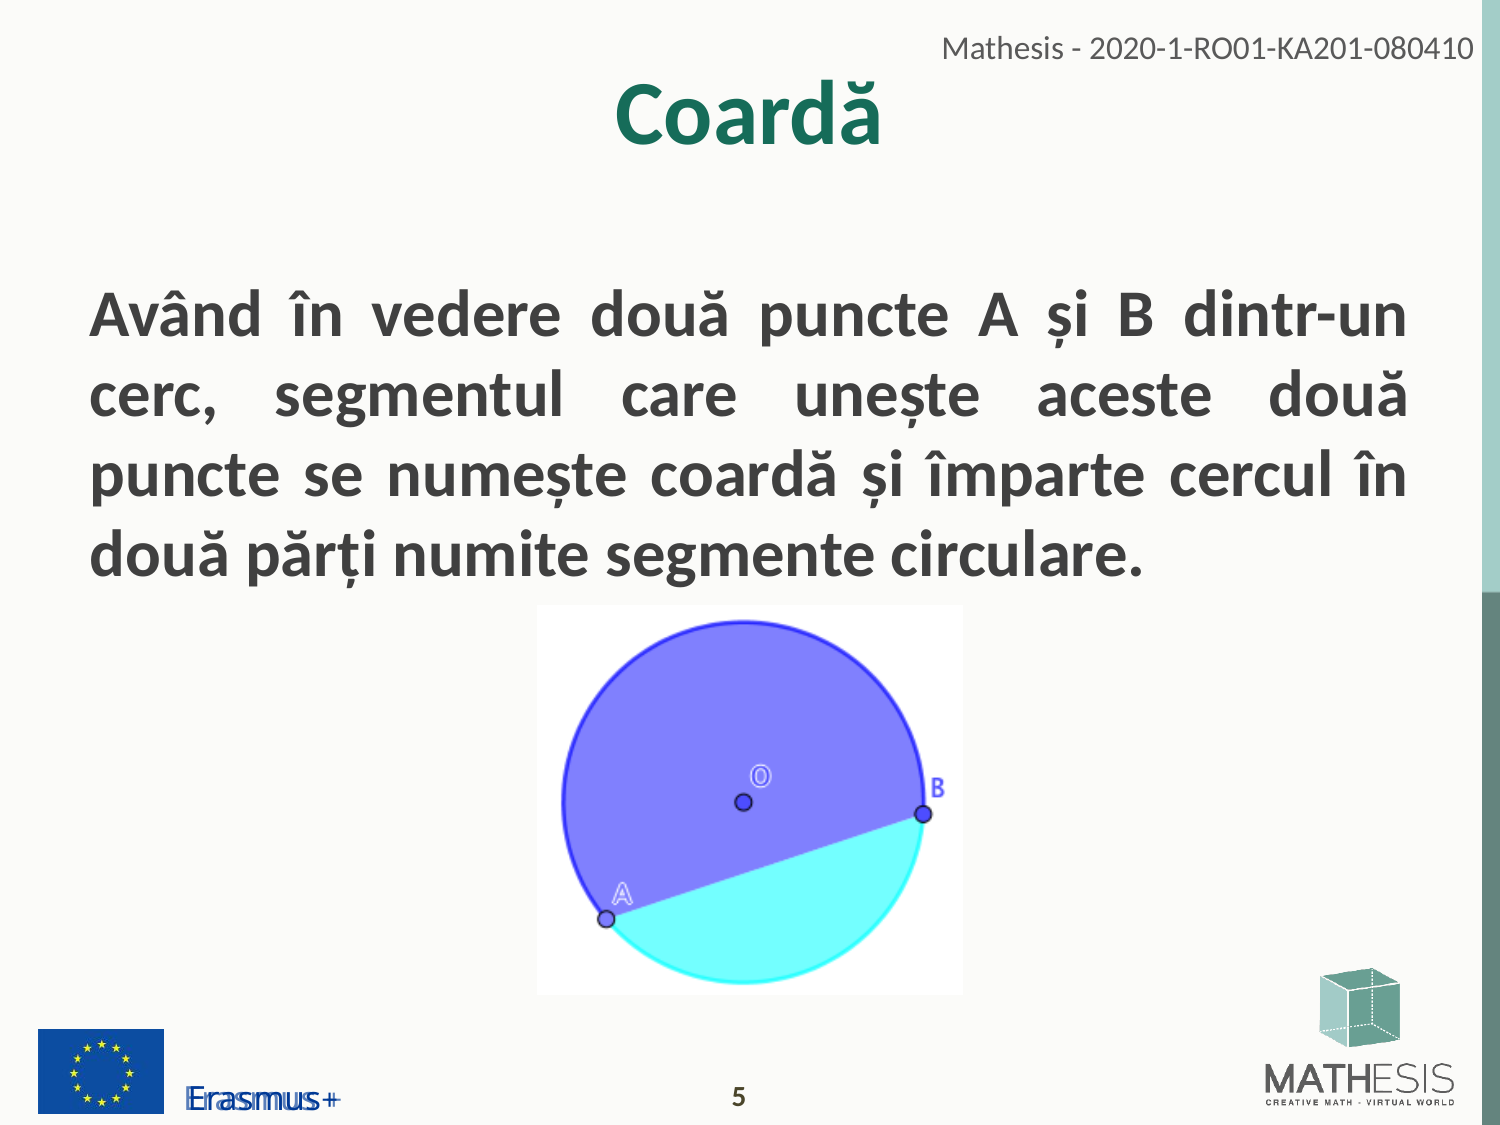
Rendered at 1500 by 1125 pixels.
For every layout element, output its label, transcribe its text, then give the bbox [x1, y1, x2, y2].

picture [38, 1029, 164, 1114]
list Având în vedere două puncte A și B dintr-un cerc, segmentul care unește aceste două puncte se numește coardă și împarte cercul în două părți numite segmente circulare. [75, 262, 1425, 1005]
title Coardă [75, 45, 1425, 233]
picture [537, 605, 963, 996]
